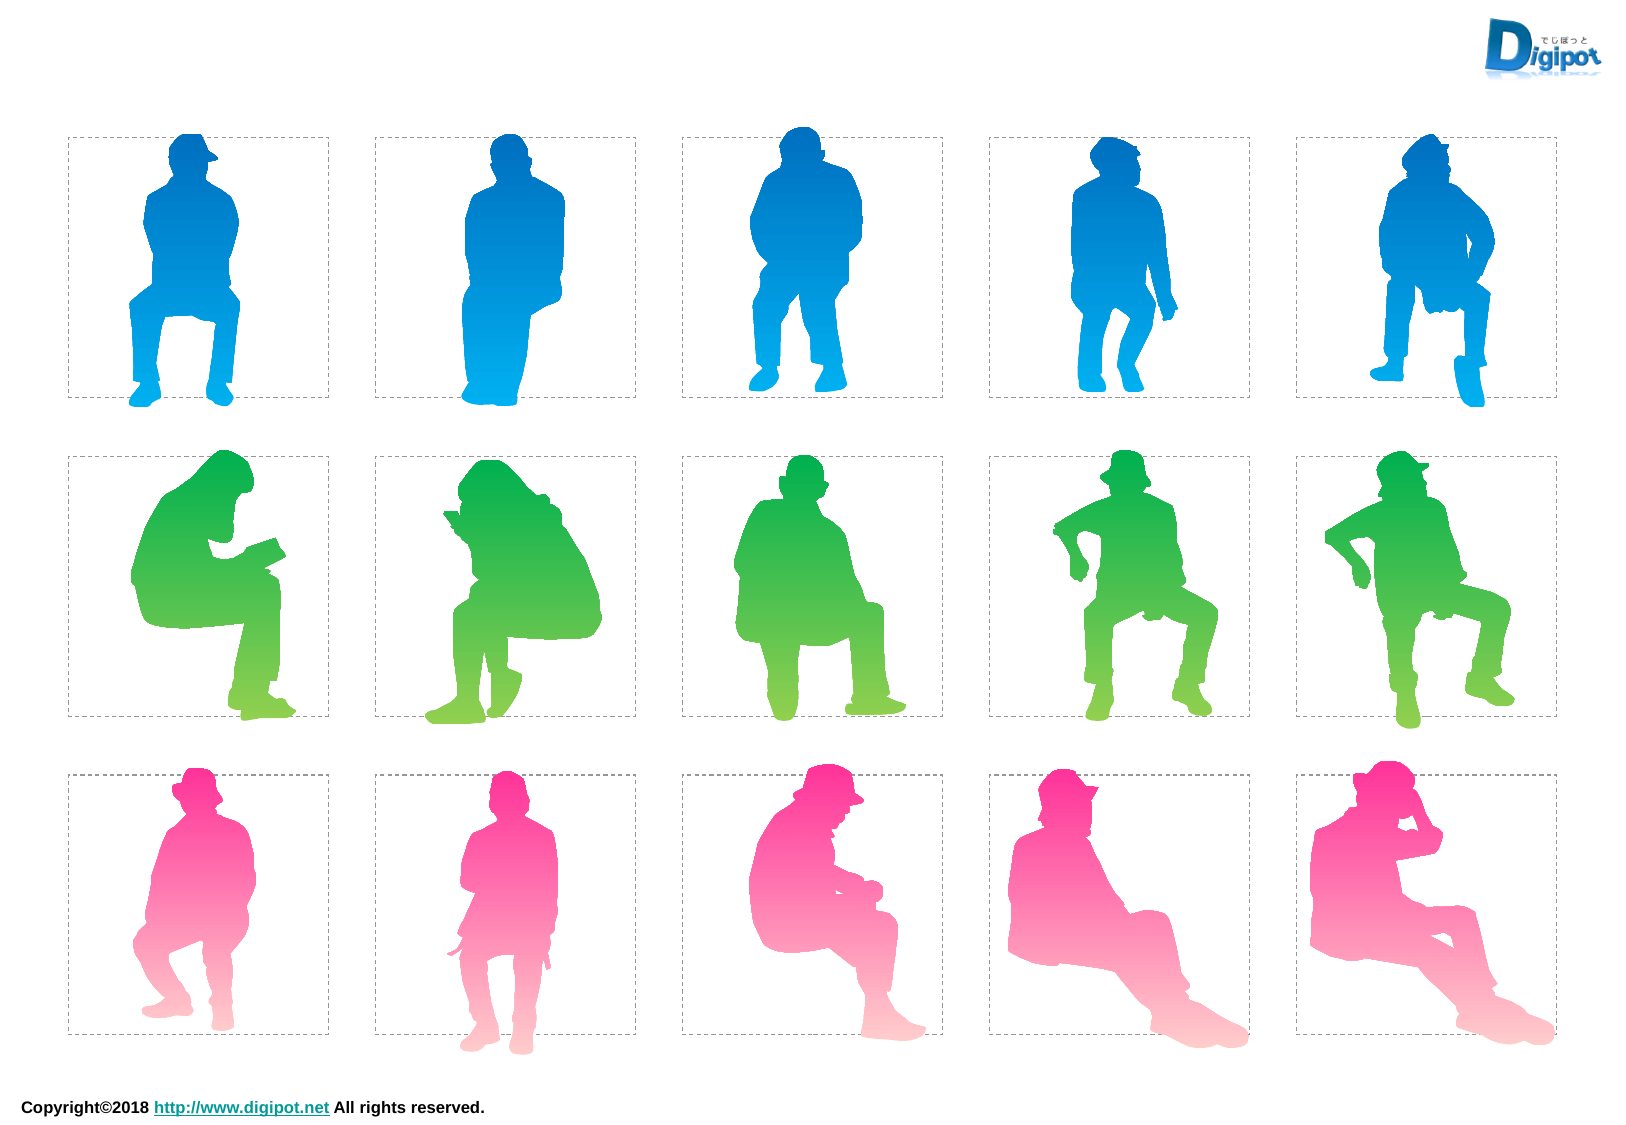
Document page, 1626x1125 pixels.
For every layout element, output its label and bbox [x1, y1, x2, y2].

text_box [1370, 134, 1496, 408]
text_box [1052, 450, 1218, 721]
text_box [424, 459, 602, 725]
text_box [1070, 136, 1178, 393]
text_box [1324, 451, 1515, 729]
text_box [446, 770, 559, 1055]
text_box [748, 764, 926, 1041]
text_box [461, 134, 566, 406]
text_box [734, 455, 906, 721]
text_box [133, 767, 257, 1031]
text_box [130, 450, 297, 721]
text_box [748, 126, 863, 393]
text_box [1310, 761, 1556, 1046]
picture [1485, 18, 1602, 82]
text_box [128, 134, 241, 408]
text_box [1008, 769, 1249, 1049]
